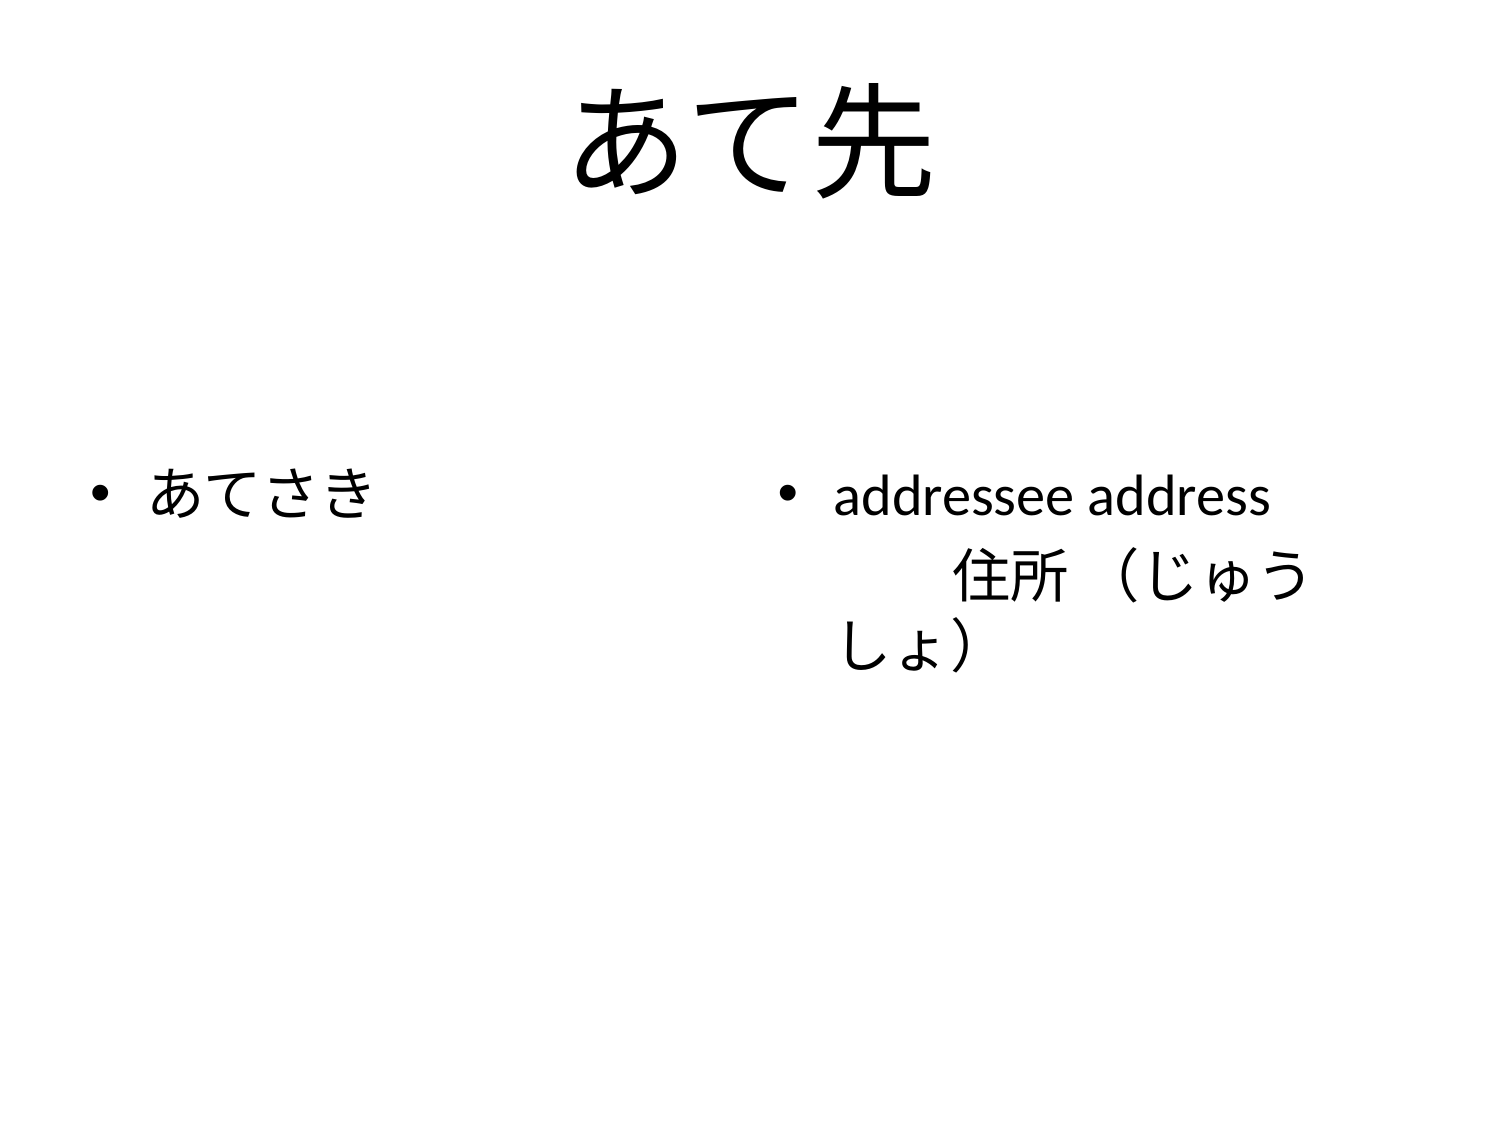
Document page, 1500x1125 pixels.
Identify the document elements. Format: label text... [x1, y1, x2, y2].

list addressee address 住所 （じゅうしょ） [762, 449, 1426, 1006]
list あてさき [74, 449, 738, 1006]
title あて先 [74, 44, 1426, 233]
